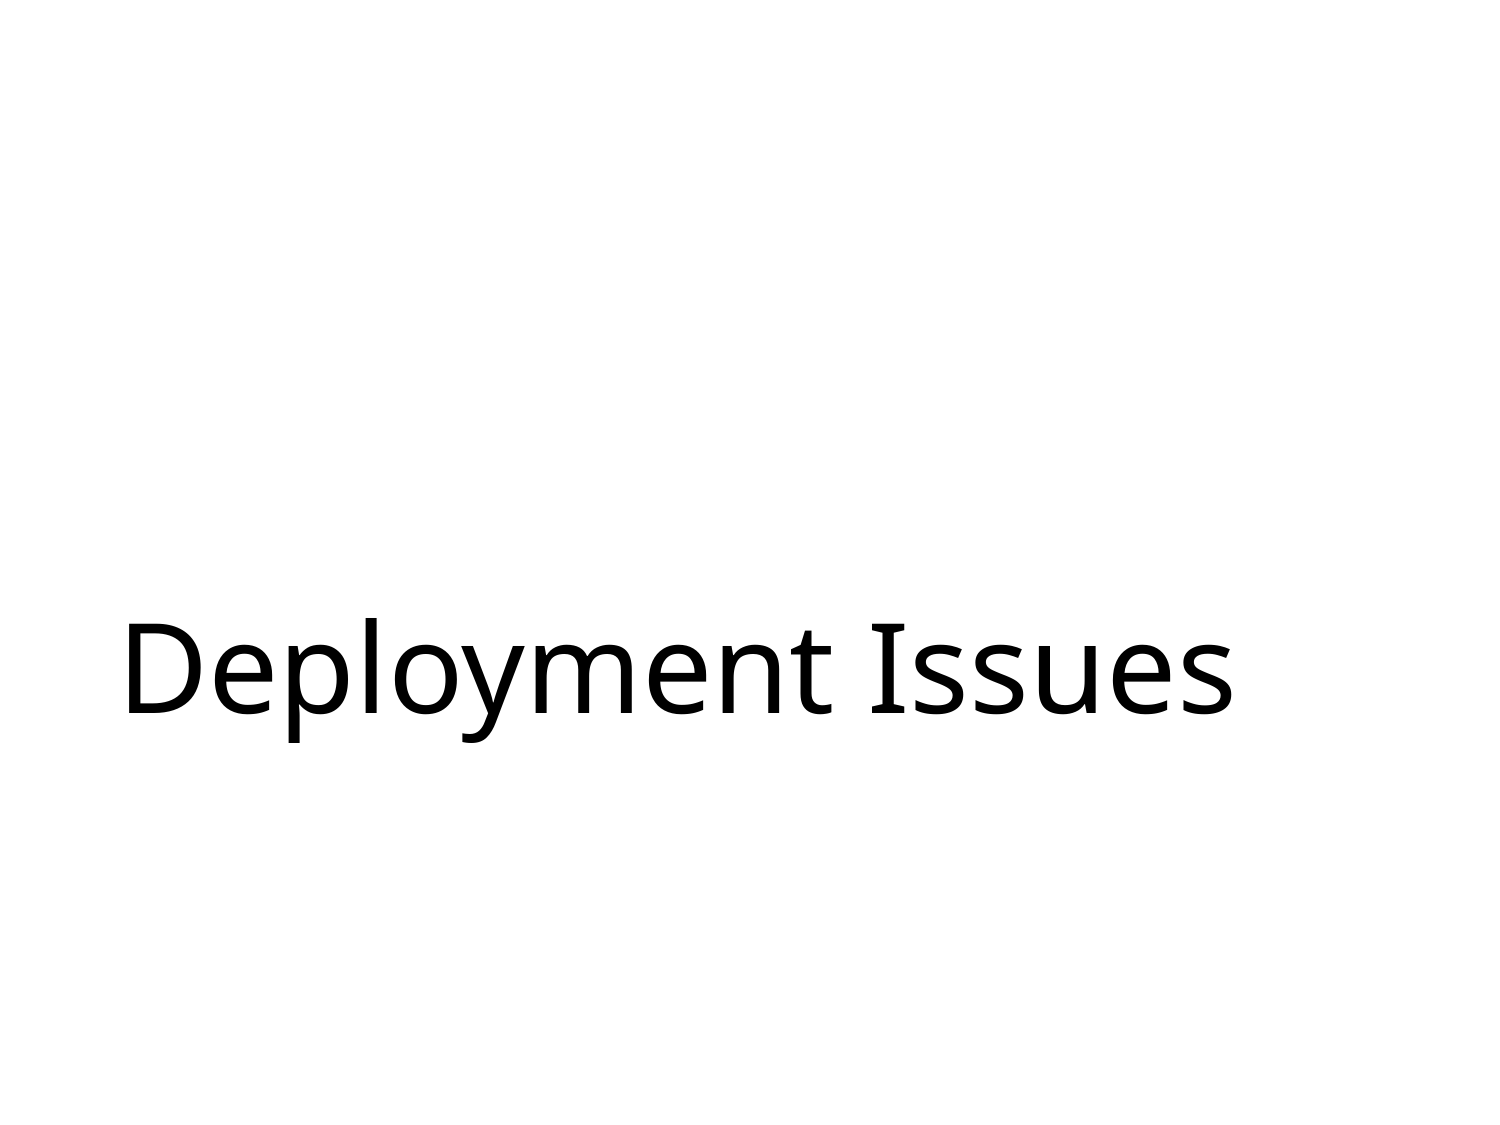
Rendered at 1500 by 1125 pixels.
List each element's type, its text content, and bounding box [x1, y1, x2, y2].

title Deployment Issues [102, 280, 1397, 749]
